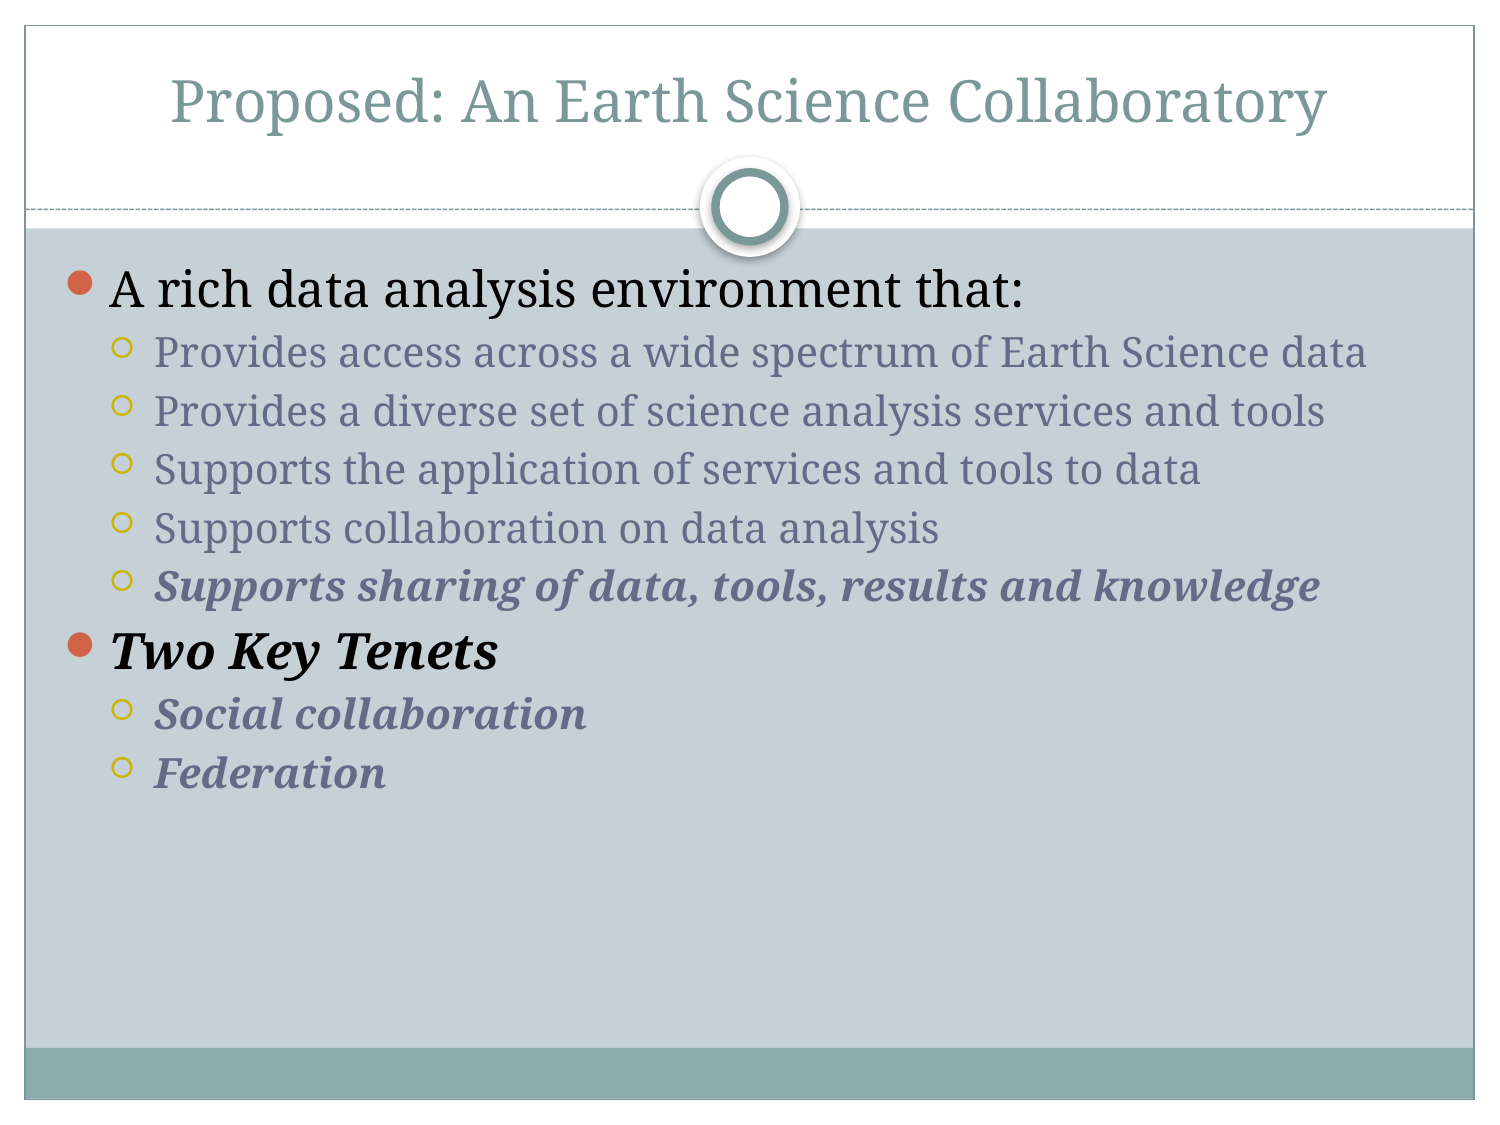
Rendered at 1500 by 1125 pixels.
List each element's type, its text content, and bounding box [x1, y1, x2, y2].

title Proposed: An Earth Science Collaboratory [49, 37, 1450, 162]
list A rich data analysis environment that: Provides access across a wide spectrum of Earth Science data Provides a diverse set of science analysis services and tools Supports the application of services and tools to data Supports collaboration on data analysis Supports sharing of data, tools, results and knowledge Two Key Tenets Social collaboration Federation [49, 250, 1445, 1001]
